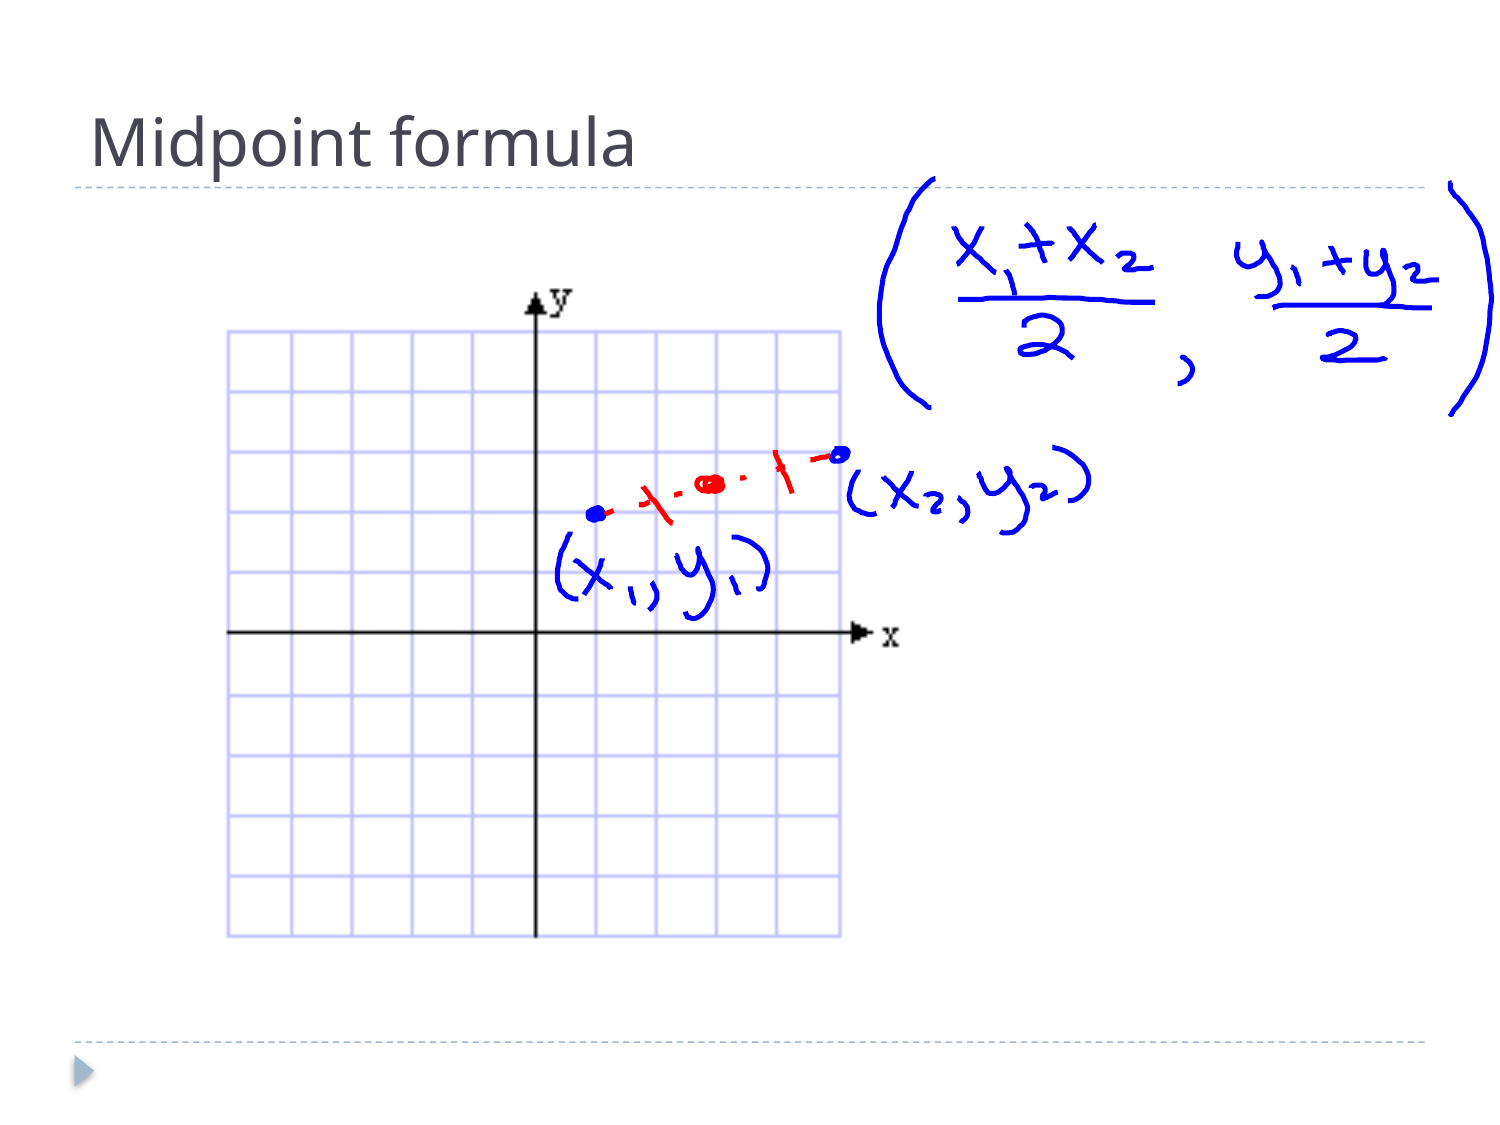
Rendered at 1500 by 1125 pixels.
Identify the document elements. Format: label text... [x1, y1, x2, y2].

text_box [1052, 446, 1090, 502]
text_box [912, 500, 919, 507]
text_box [879, 178, 1492, 415]
title Midpoint formula [75, 24, 1425, 188]
text_box [958, 497, 969, 524]
text_box [1030, 484, 1059, 500]
text_box [977, 467, 1029, 534]
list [174, 287, 906, 1038]
text_box [924, 492, 942, 513]
